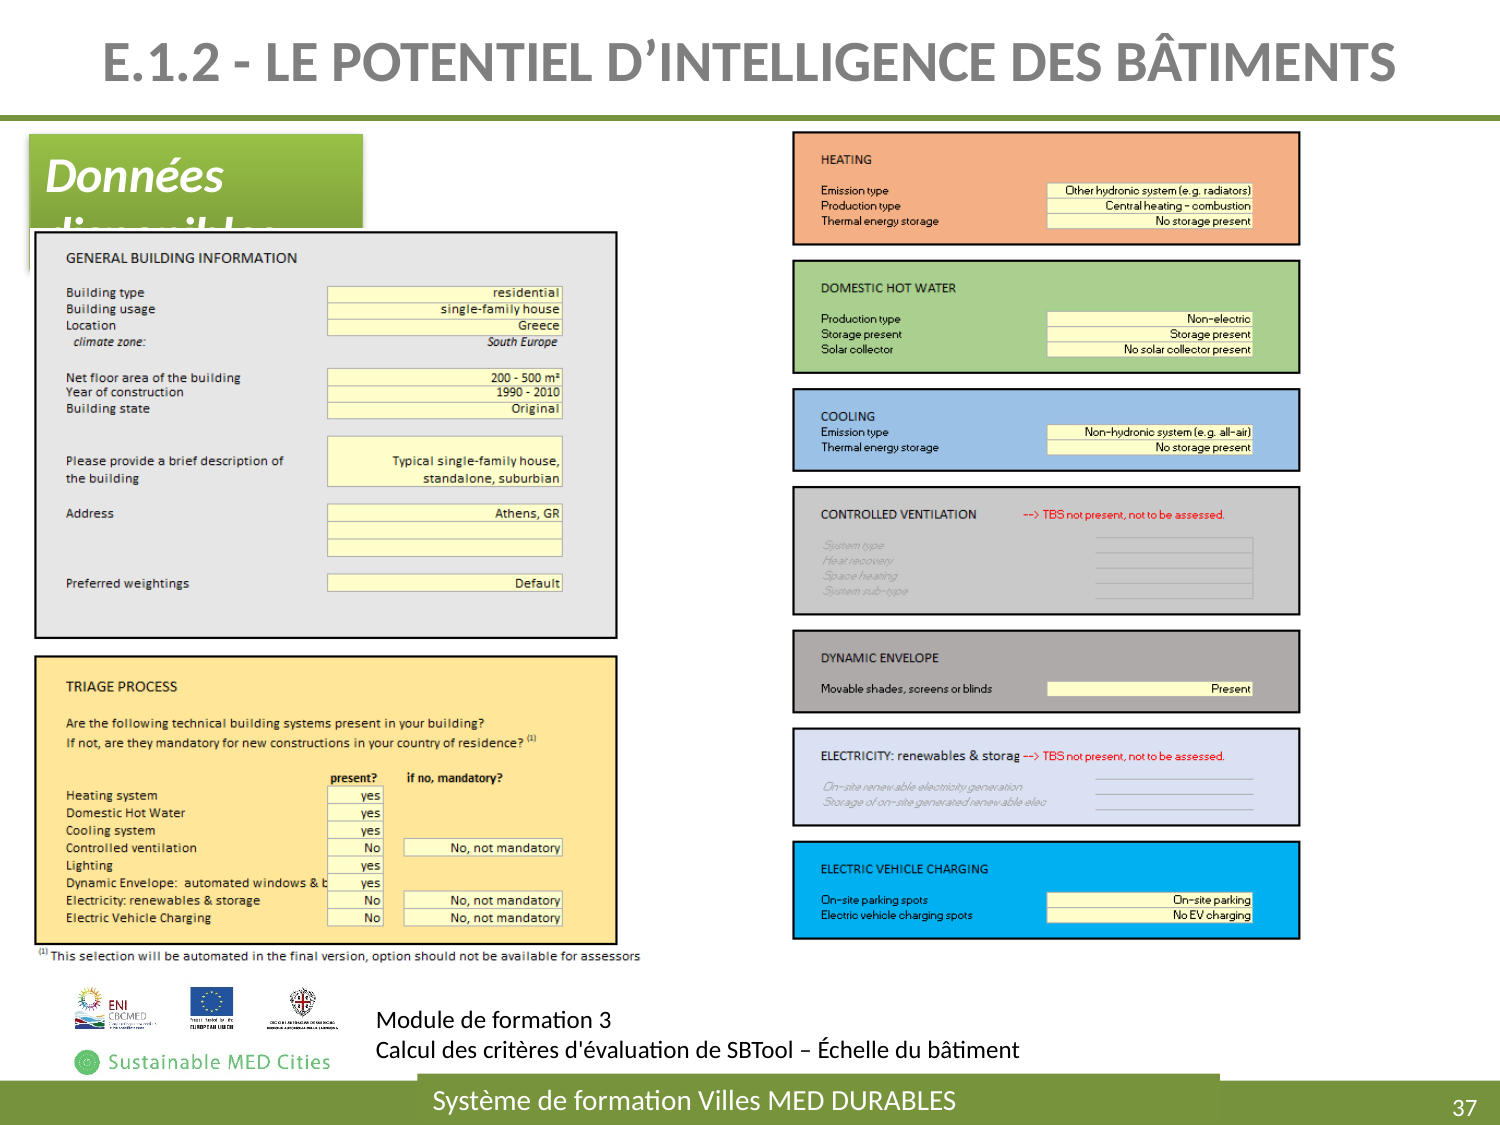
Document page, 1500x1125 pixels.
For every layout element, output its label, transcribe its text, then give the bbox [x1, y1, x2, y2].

title E.1.2 - LE POTENTIEL D’INTELLIGENCE DES BÂTIMENTS [0, 0, 1500, 117]
text_box Données disponibles [30, 134, 363, 226]
picture [29, 228, 647, 967]
text_box Module de formation 3 Calcul des critères d'évaluation de SBTool – Échelle du bâtiment [360, 996, 1301, 1072]
picture [62, 978, 356, 1080]
picture [787, 126, 1307, 943]
text_box Système de formation Villes MED DURABLES [417, 1073, 1220, 1124]
slide_number 37 [1142, 1076, 1493, 1125]
